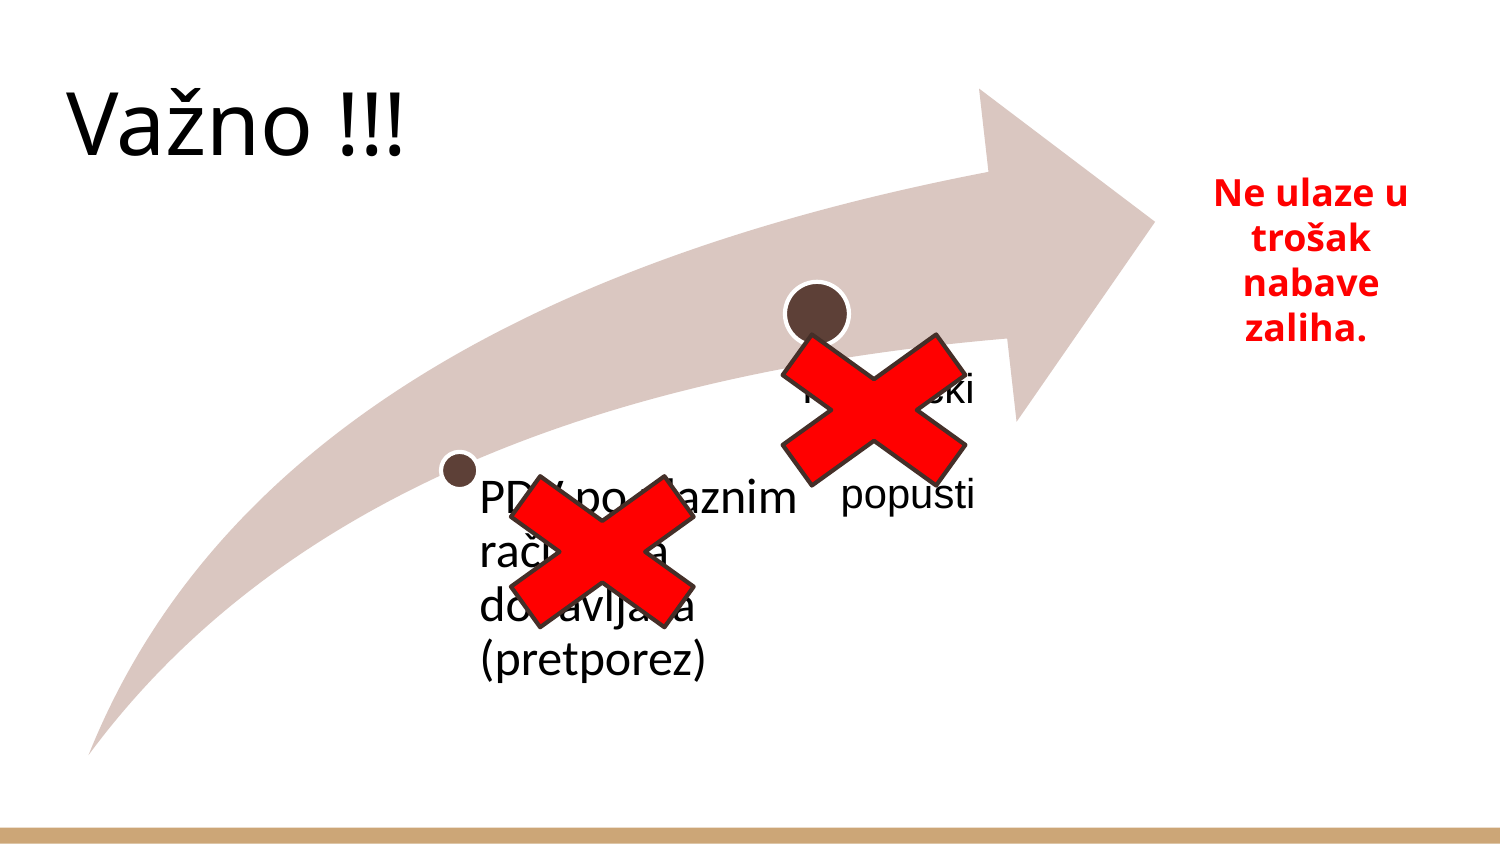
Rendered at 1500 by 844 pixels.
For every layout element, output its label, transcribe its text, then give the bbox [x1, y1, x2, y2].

text_box Ne ulaze u trošak nabave zaliha. [1369, 161, 1459, 357]
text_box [88, 88, 1365, 756]
title Važno !!! [51, 51, 1449, 189]
